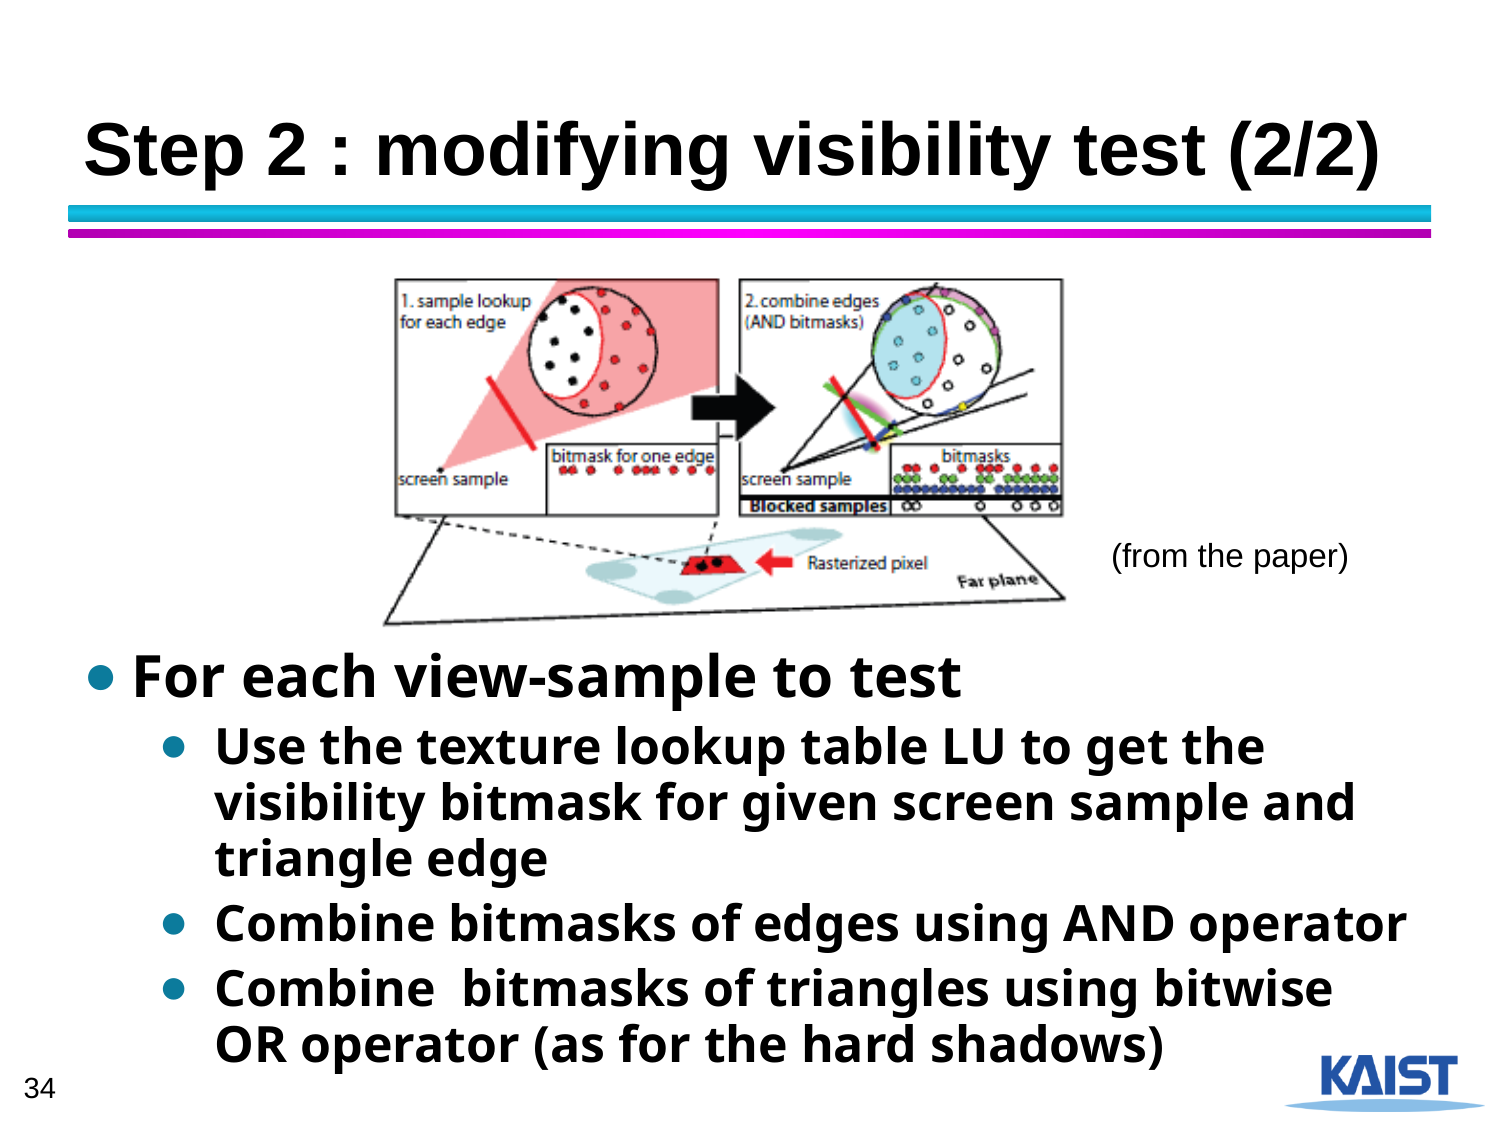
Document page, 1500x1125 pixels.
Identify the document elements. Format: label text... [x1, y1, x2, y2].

list For each view-sample to test Use the texture lookup table LU to get the visibility bitmask for given screen sample and triangle edge Combine bitmasks of edges using AND operator Combine bitmasks of triangles using bitwise OR operator (as for the hard shadows) [68, 259, 1434, 1093]
text_box (from the paper) [1099, 526, 1365, 582]
picture [347, 255, 1095, 631]
picture [1284, 1055, 1485, 1112]
title Step 2 : modifying visibility test (2/2) [68, 48, 1428, 199]
